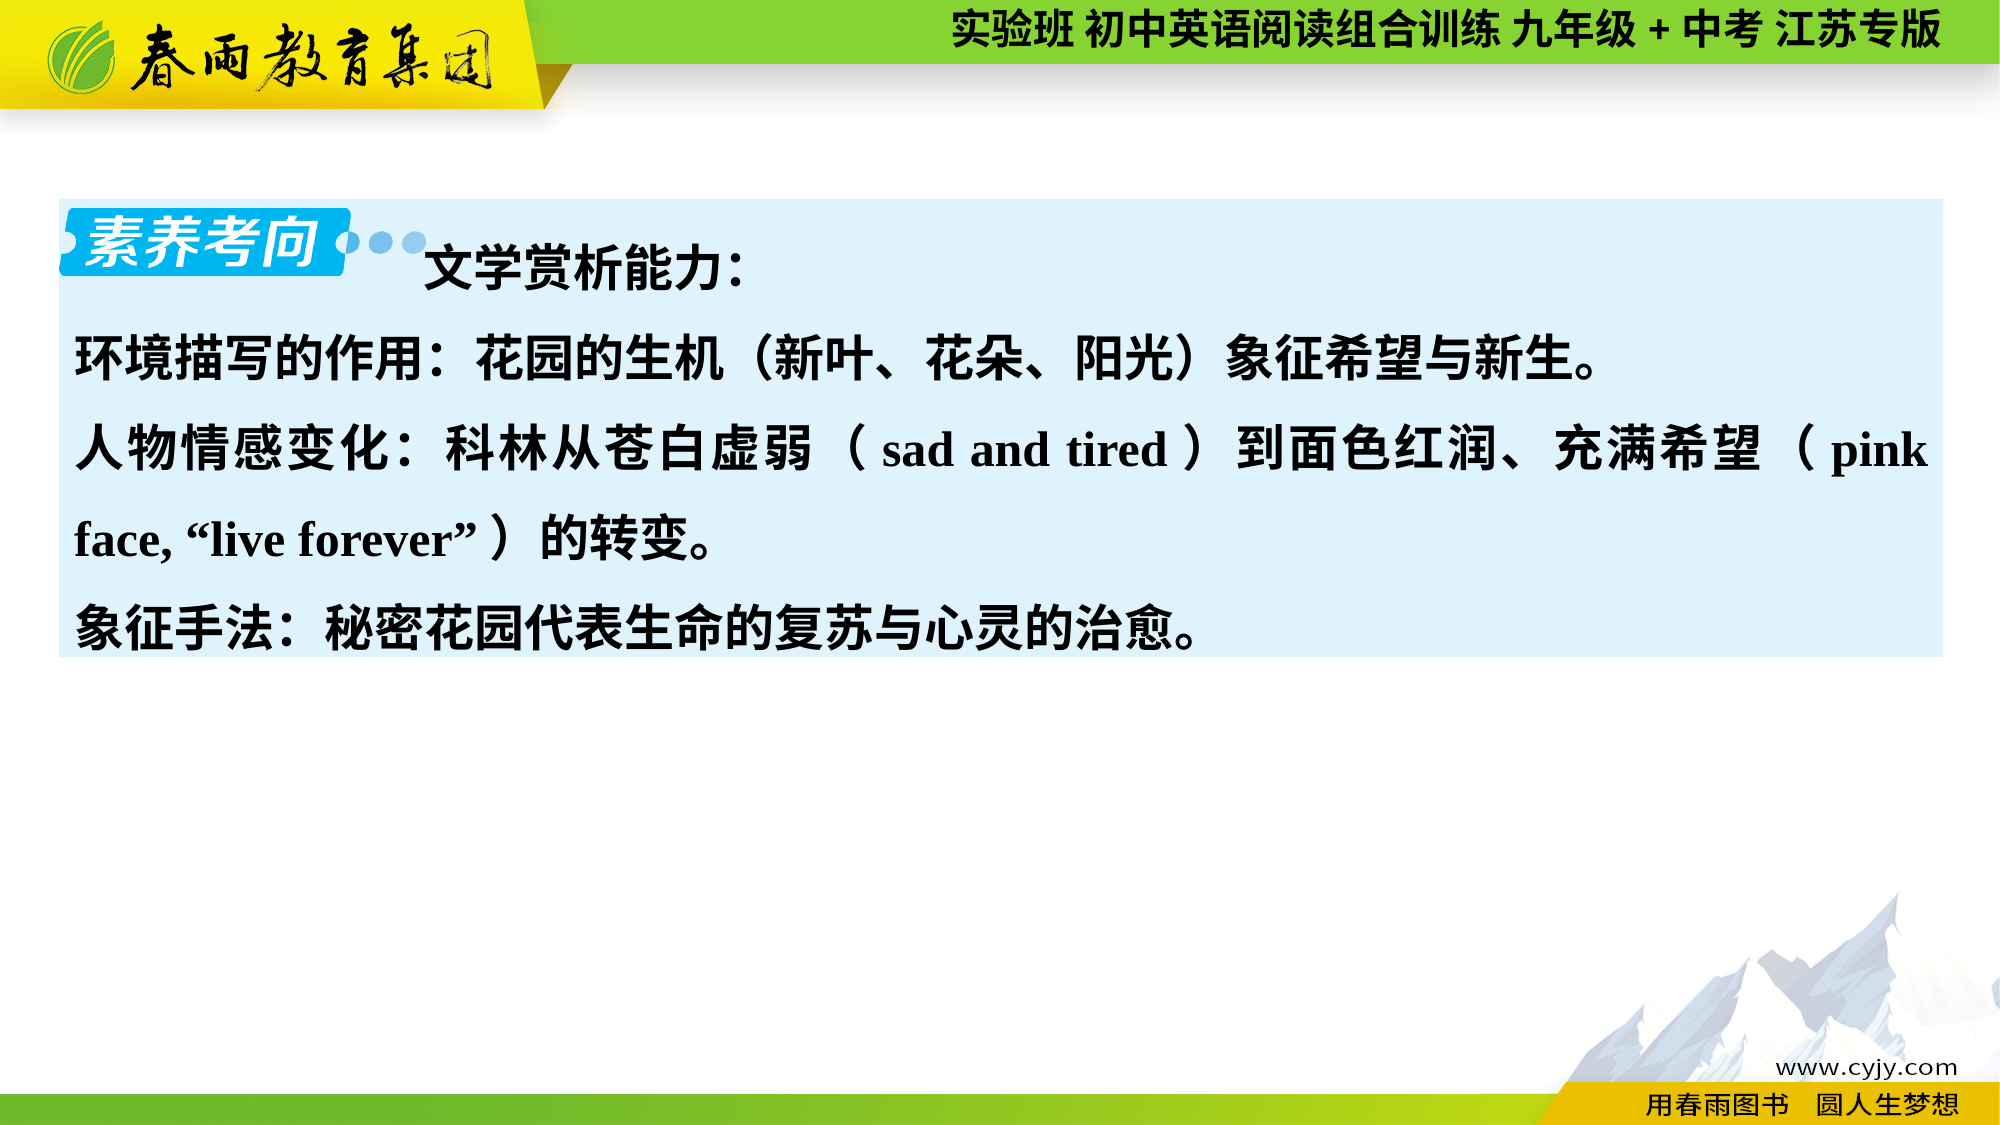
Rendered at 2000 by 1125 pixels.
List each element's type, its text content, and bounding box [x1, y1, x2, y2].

picture [0, 0, 2000, 1125]
list 文学赏析能力： 环境描写的作用：花园的生机（新叶、花朵、阳光）象征希望与新生。 人物情感变化：科林从苍白虚弱（sad and tired）到面色红润、充满希望（pink face, “live forever”）的转变。 象征手法：秘密花园代表生命的复苏与心灵的治愈。 [59, 198, 1944, 657]
